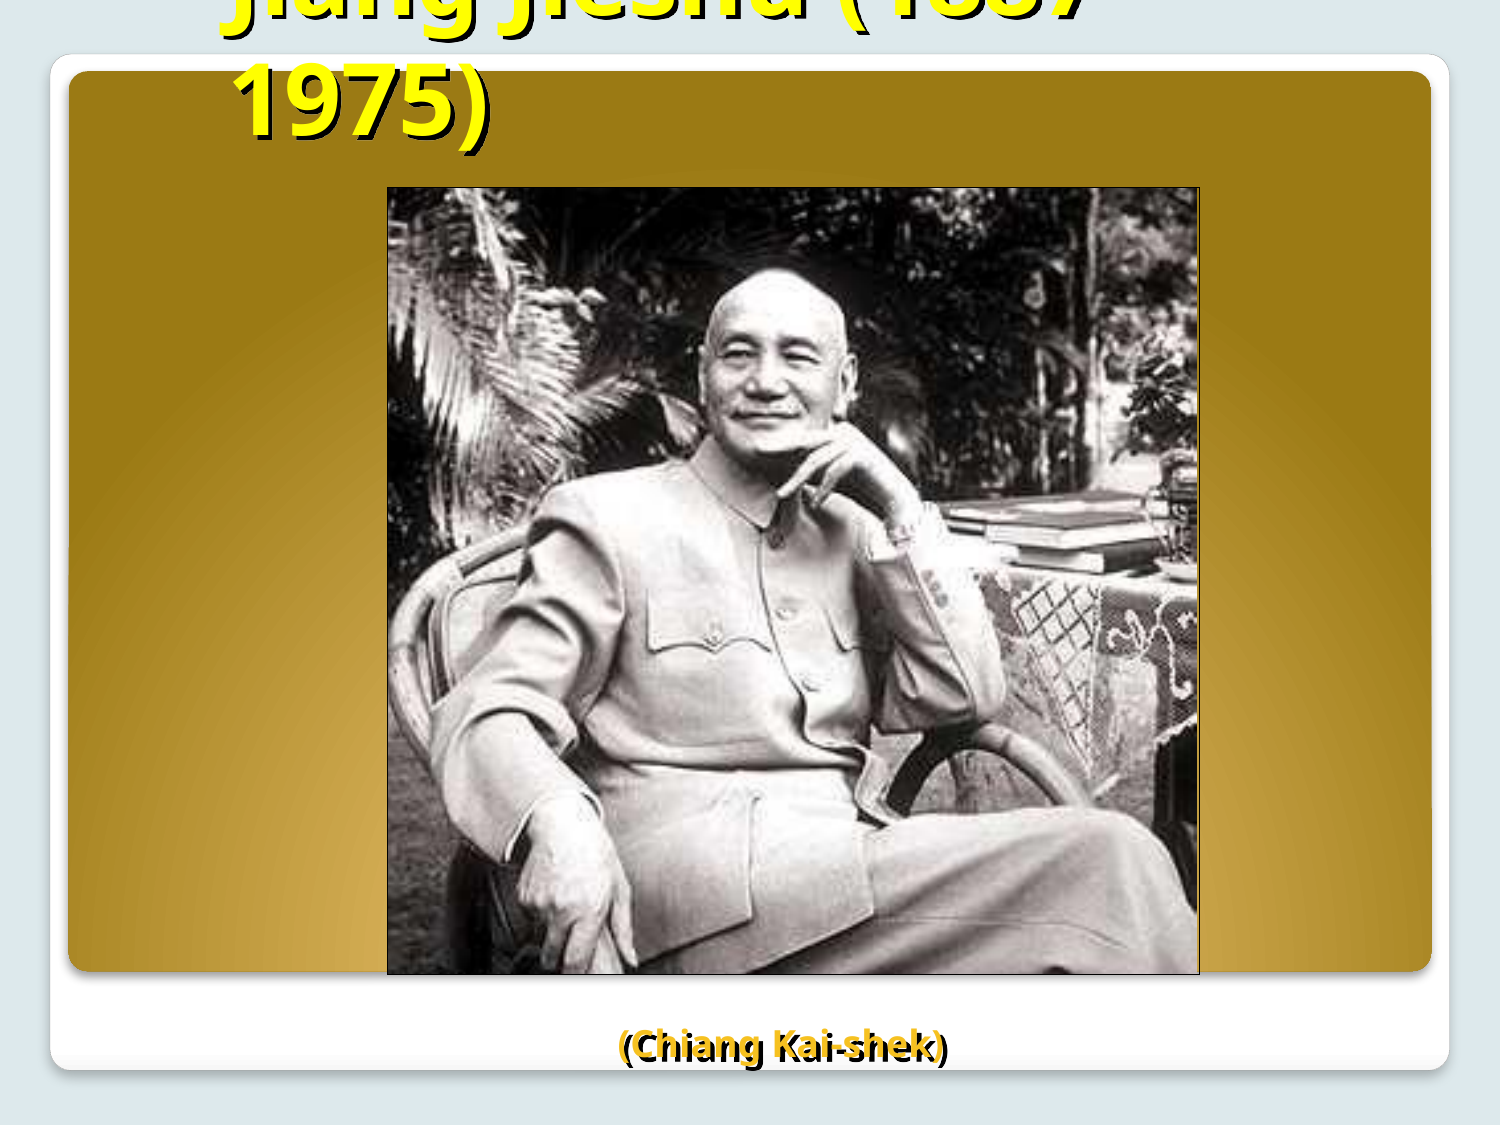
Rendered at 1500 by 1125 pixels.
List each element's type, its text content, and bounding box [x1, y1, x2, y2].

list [387, 187, 1201, 976]
text_box (Chiang Kai-shek) [374, 1012, 1188, 1073]
title Jiang Jieshu (1887-1975) [212, 12, 1375, 163]
